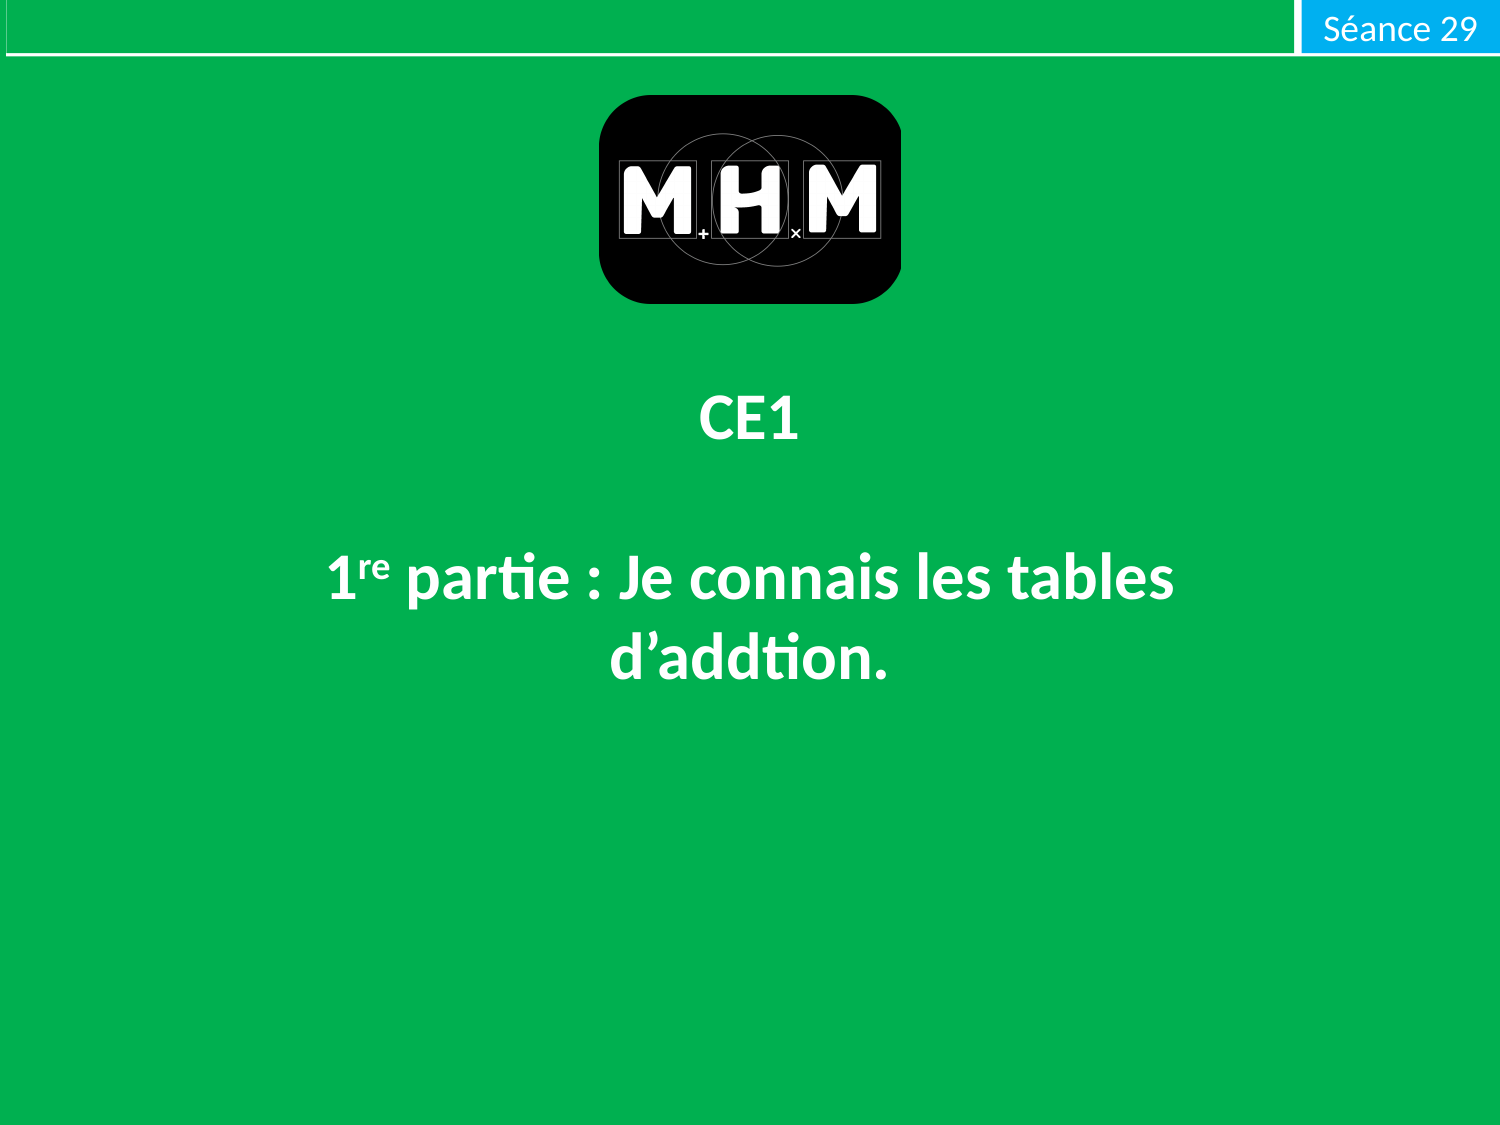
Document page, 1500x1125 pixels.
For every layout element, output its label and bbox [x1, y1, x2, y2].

text_box [0, 56, 1500, 1125]
